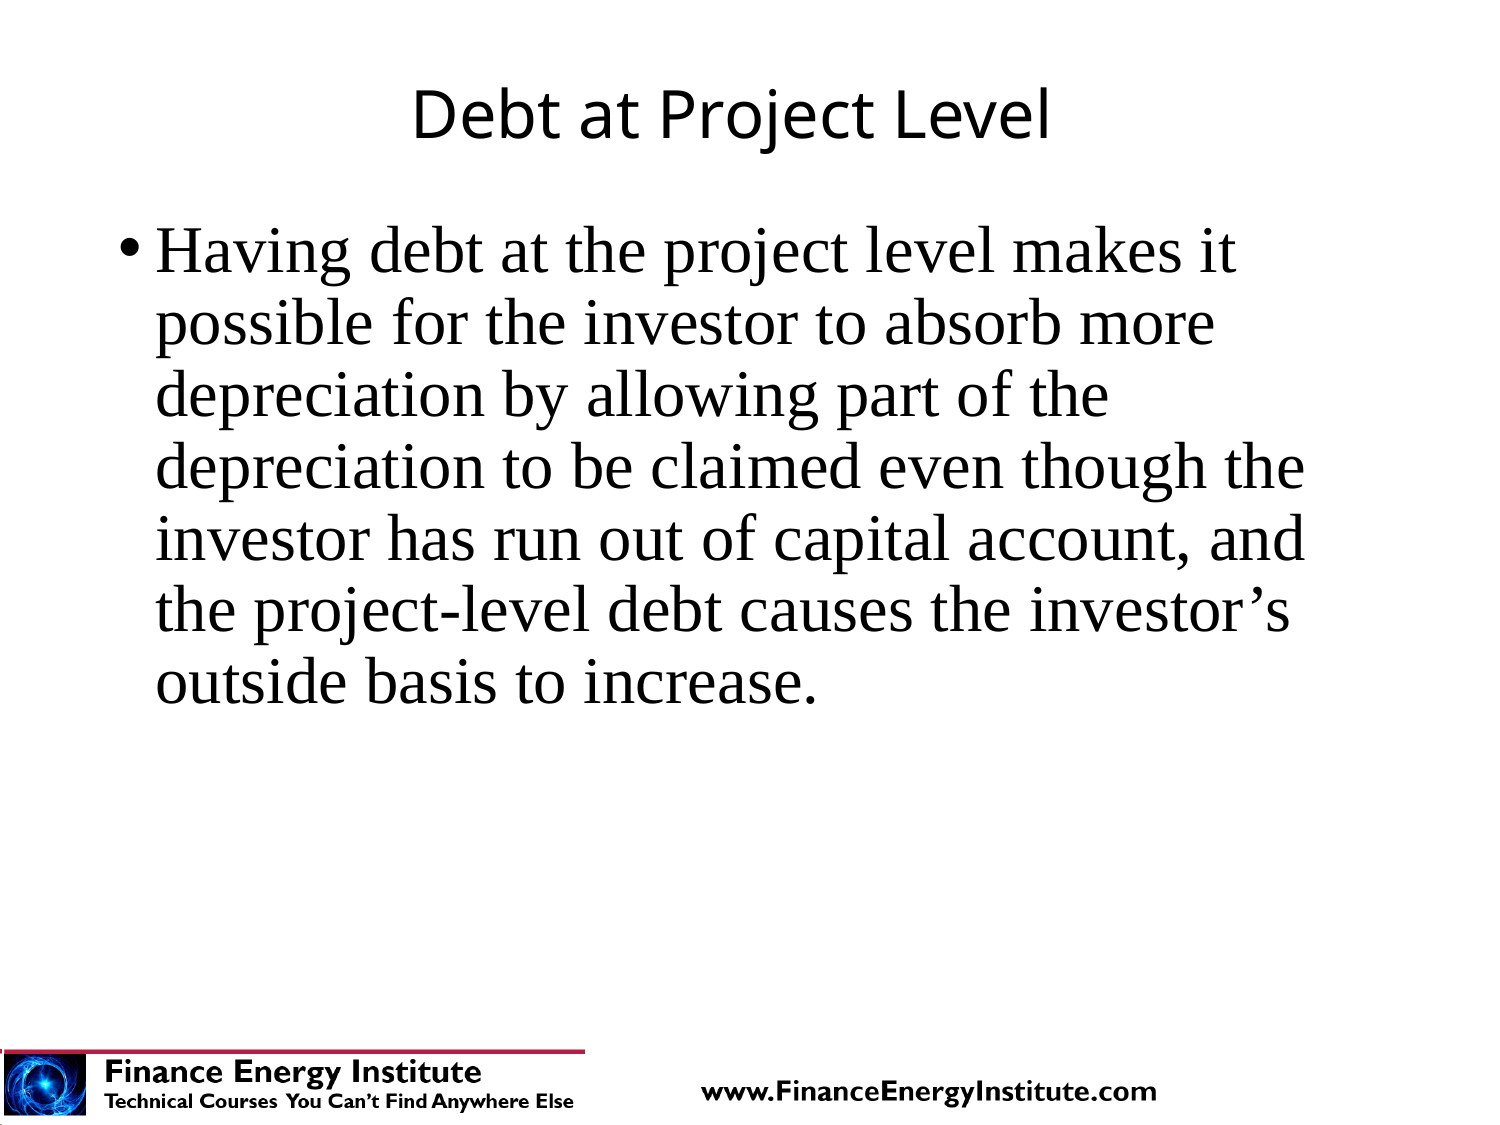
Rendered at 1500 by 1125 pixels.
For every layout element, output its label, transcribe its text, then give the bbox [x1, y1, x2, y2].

title Debt at Project Level [103, 59, 1361, 174]
picture [0, 1042, 585, 1125]
list Having debt at the project level makes it possible for the investor to absorb more depreciation by allowing part of the depreciation to be claimed even though the investor has run out of capital account, and the project-level debt causes the investor’s outside basis to increase. [103, 207, 1400, 1014]
picture [696, 1074, 1166, 1112]
